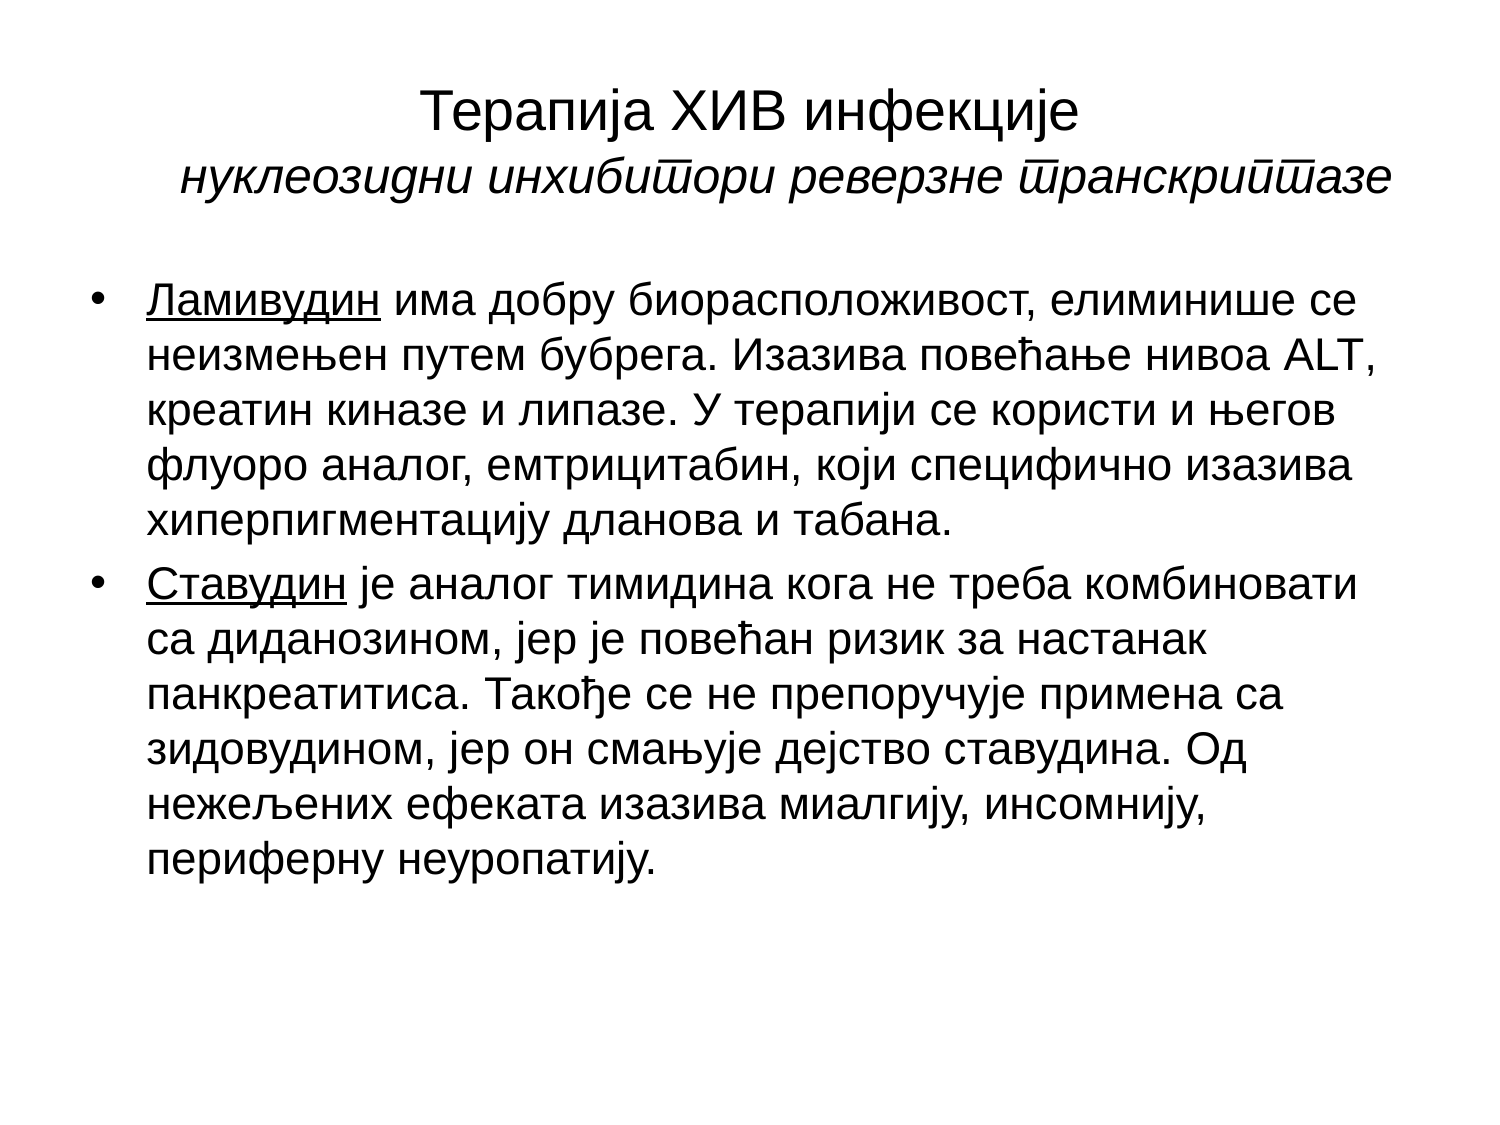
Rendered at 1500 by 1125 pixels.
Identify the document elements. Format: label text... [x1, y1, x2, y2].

title Терапија ХИВ инфекције нуклеозидни инхибитори реверзне транскриптазе [75, 45, 1425, 233]
list Ламивудин има добру биорасположивост, елиминише се неизмењен путем бубрега. Изазива повећање нивоа ALT, креатин киназе и липазе. У терапији се користи и његов флуоро аналог, емтрицитабин, који специфично изазива хиперпигментацију дланова и табана. Ставудин је аналог тимидина кога не треба комбиновати са диданозином, јер је повећан ризик за настанак панкреатитиса. Такође се не препоручује примена са зидовудином, јер он смањује дејство ставудина. Од нежељених ефеката изазива миалгију, инсомнију, периферну неуропатију. [75, 262, 1425, 1005]
